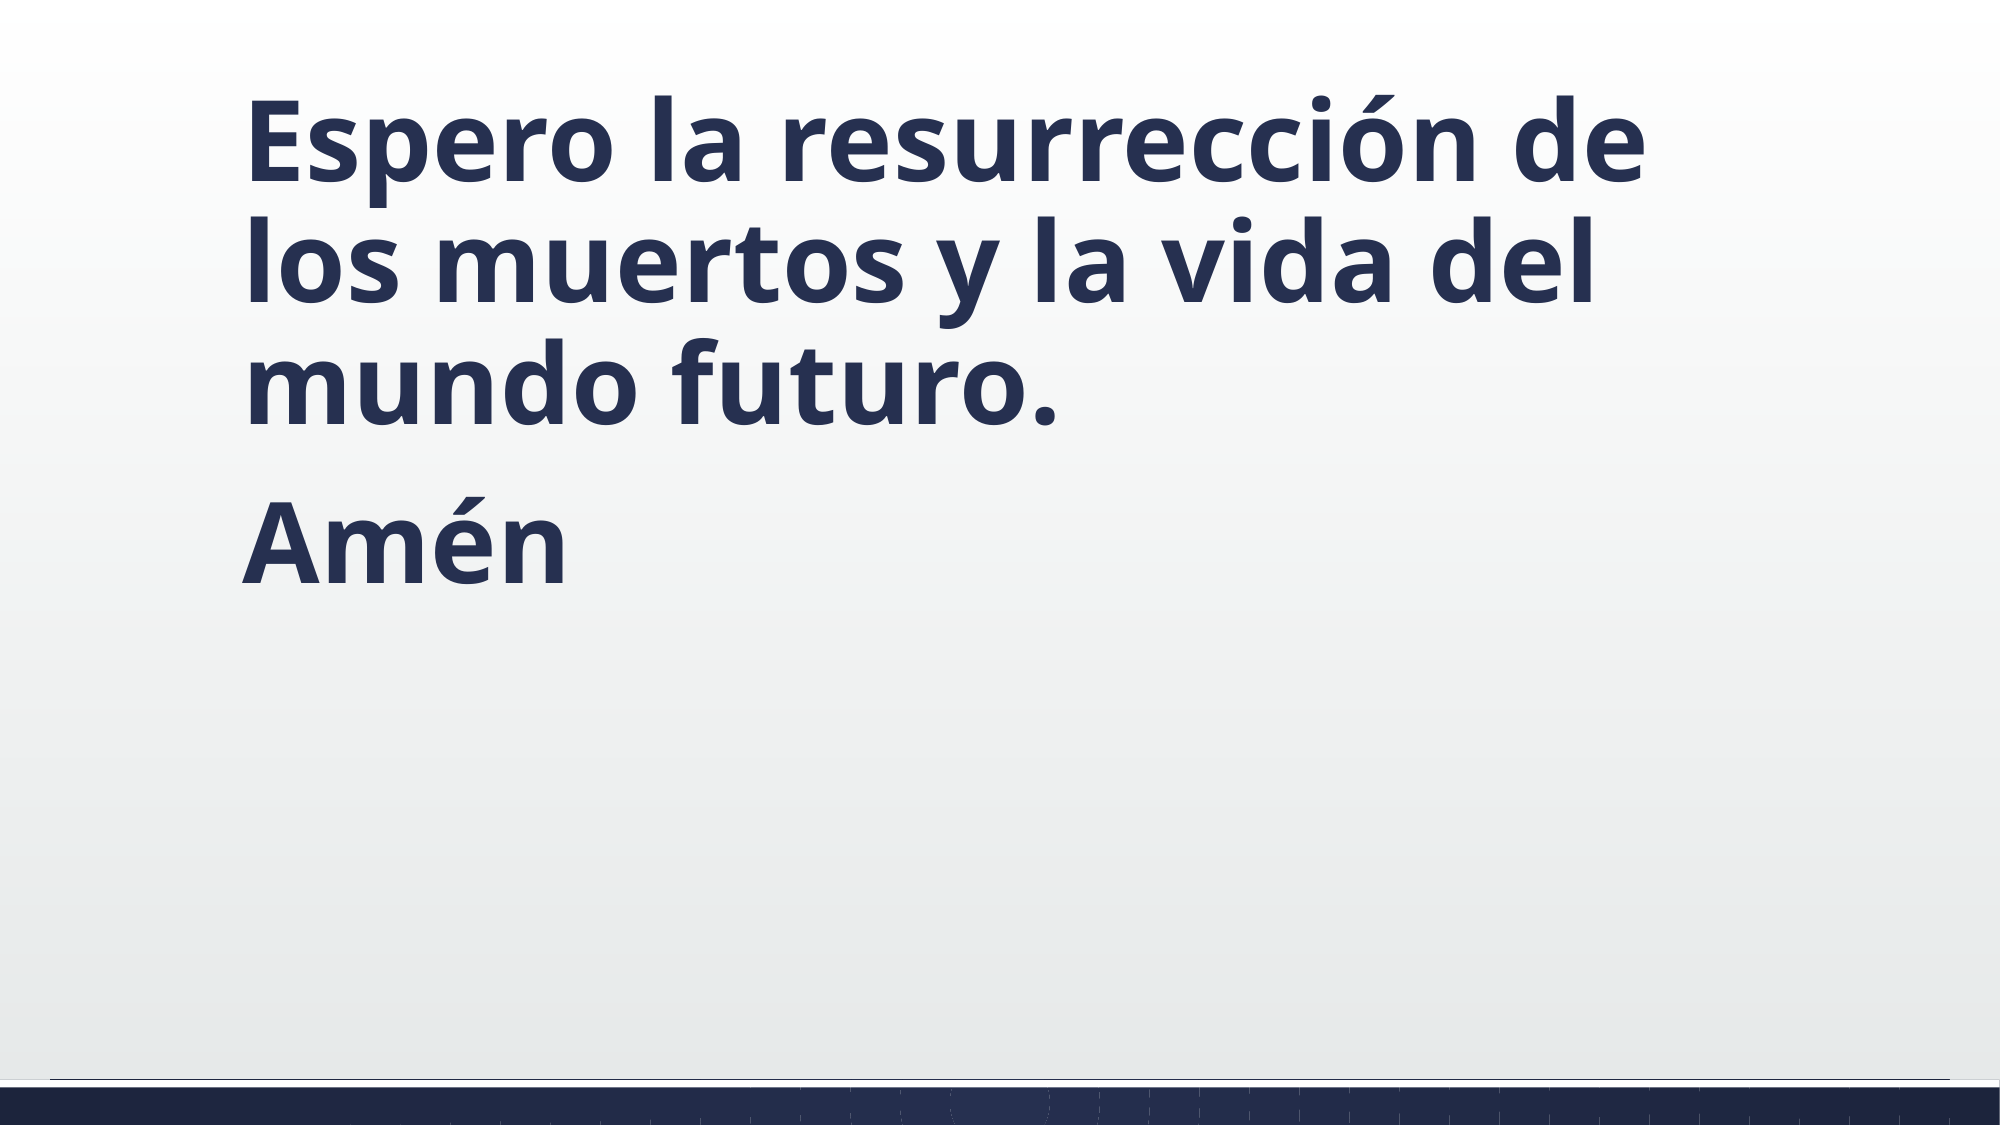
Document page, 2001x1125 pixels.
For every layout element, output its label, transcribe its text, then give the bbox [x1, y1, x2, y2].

list Espero la resurrección de los muertos y la vida del mundo futuro. Amén [219, 76, 1780, 990]
